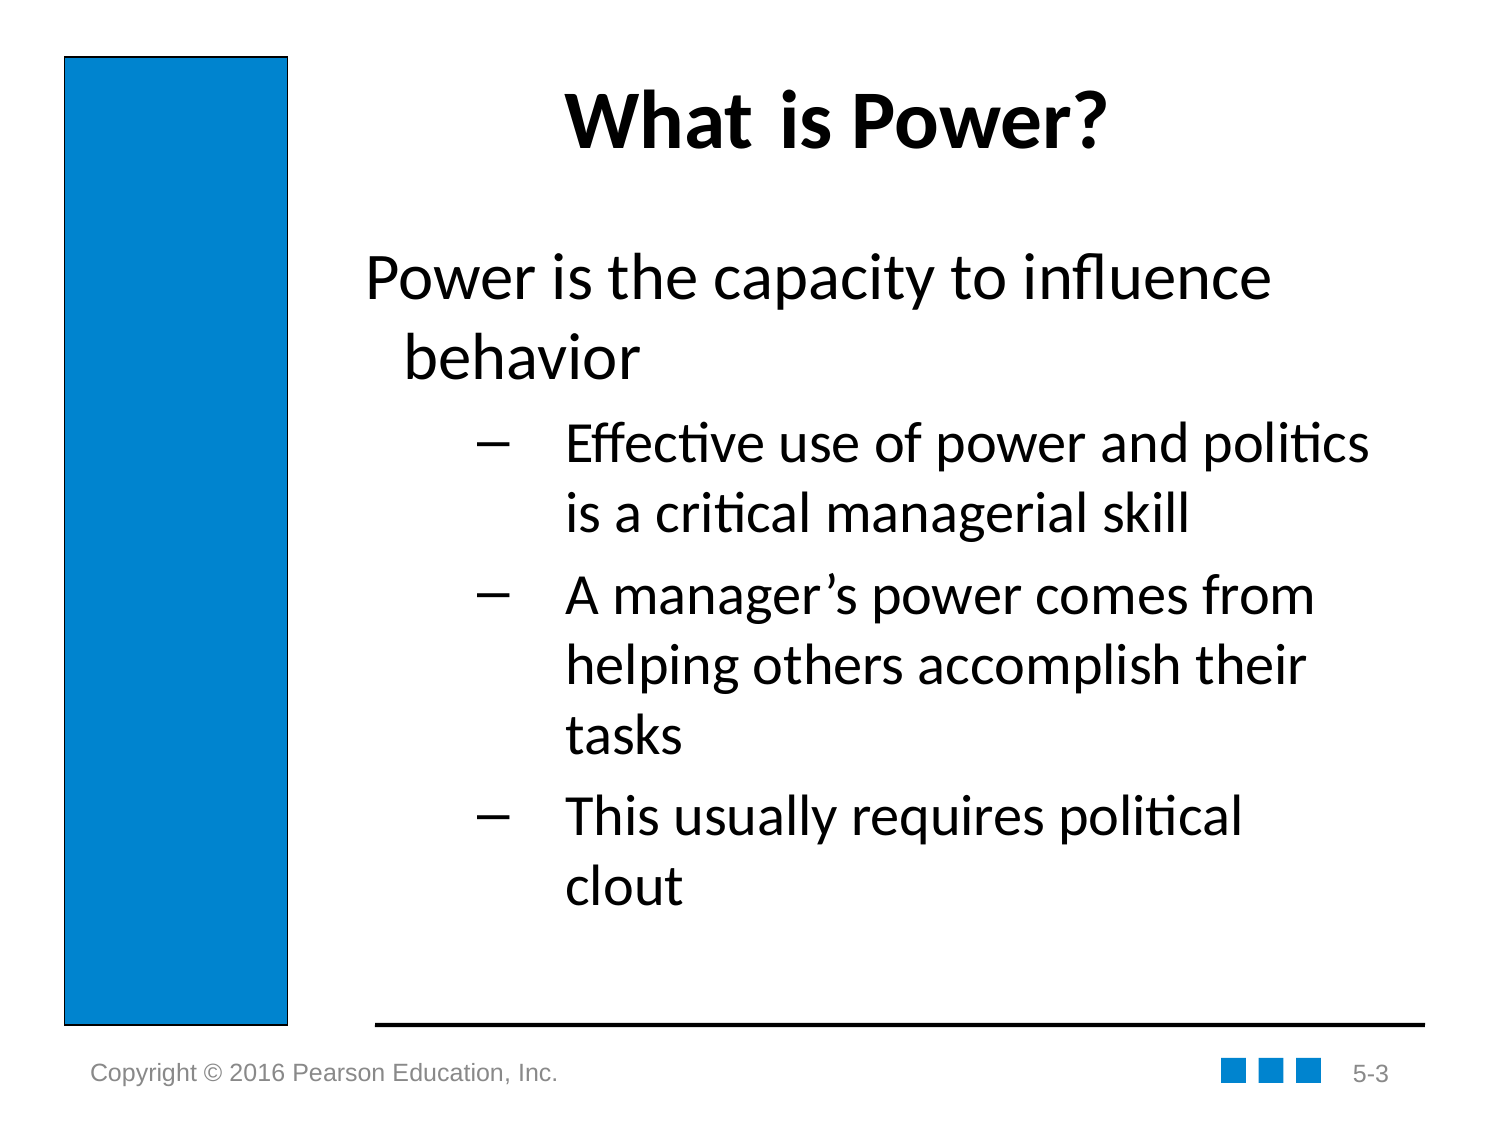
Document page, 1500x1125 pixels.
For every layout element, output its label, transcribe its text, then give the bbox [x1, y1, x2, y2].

text_box Copyright © 2016 Pearson Education, Inc. [75, 1055, 625, 1088]
text_box [1258, 1057, 1284, 1083]
text_box [1221, 1057, 1246, 1083]
text_box What is Power? [324, 49, 1350, 175]
text_box 5-3 [1333, 1050, 1409, 1095]
text_box [1296, 1057, 1321, 1083]
list Power is the capacity to influence behavior Effective use of power and politics is a critical managerial skill A manager’s power comes from helping others accomplish their tasks This usually requires political clout [350, 224, 1388, 950]
text_box [64, 56, 288, 1025]
